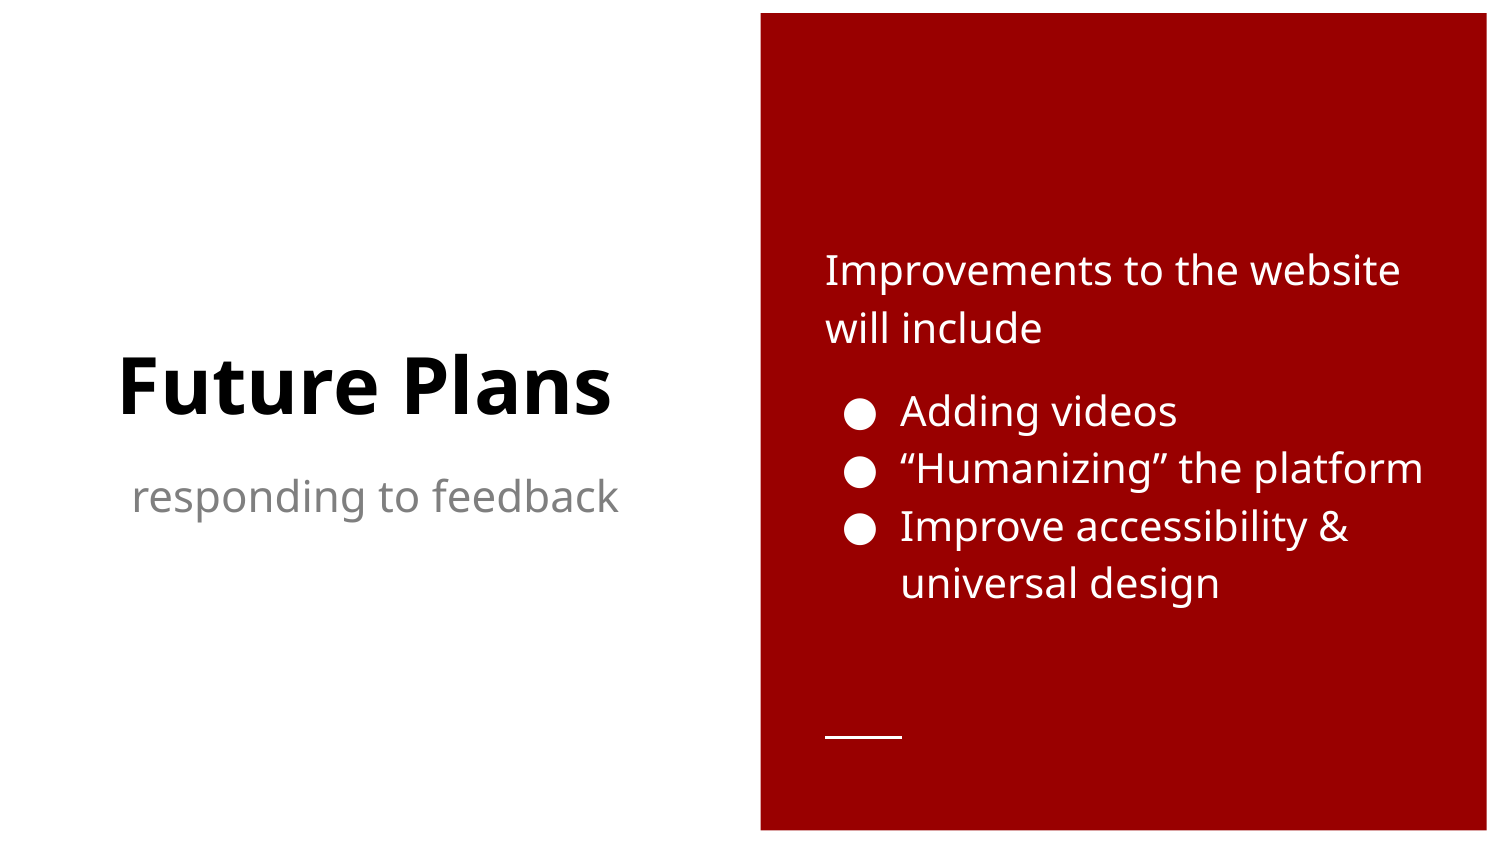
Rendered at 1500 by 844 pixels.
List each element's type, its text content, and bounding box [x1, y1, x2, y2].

list Improvements to the website will include Adding videos “Humanizing” the platform Improve accessibility & universal design [810, 118, 1440, 725]
subtitle responding to feedback [43, 454, 708, 675]
title Future Plans [43, 193, 708, 446]
